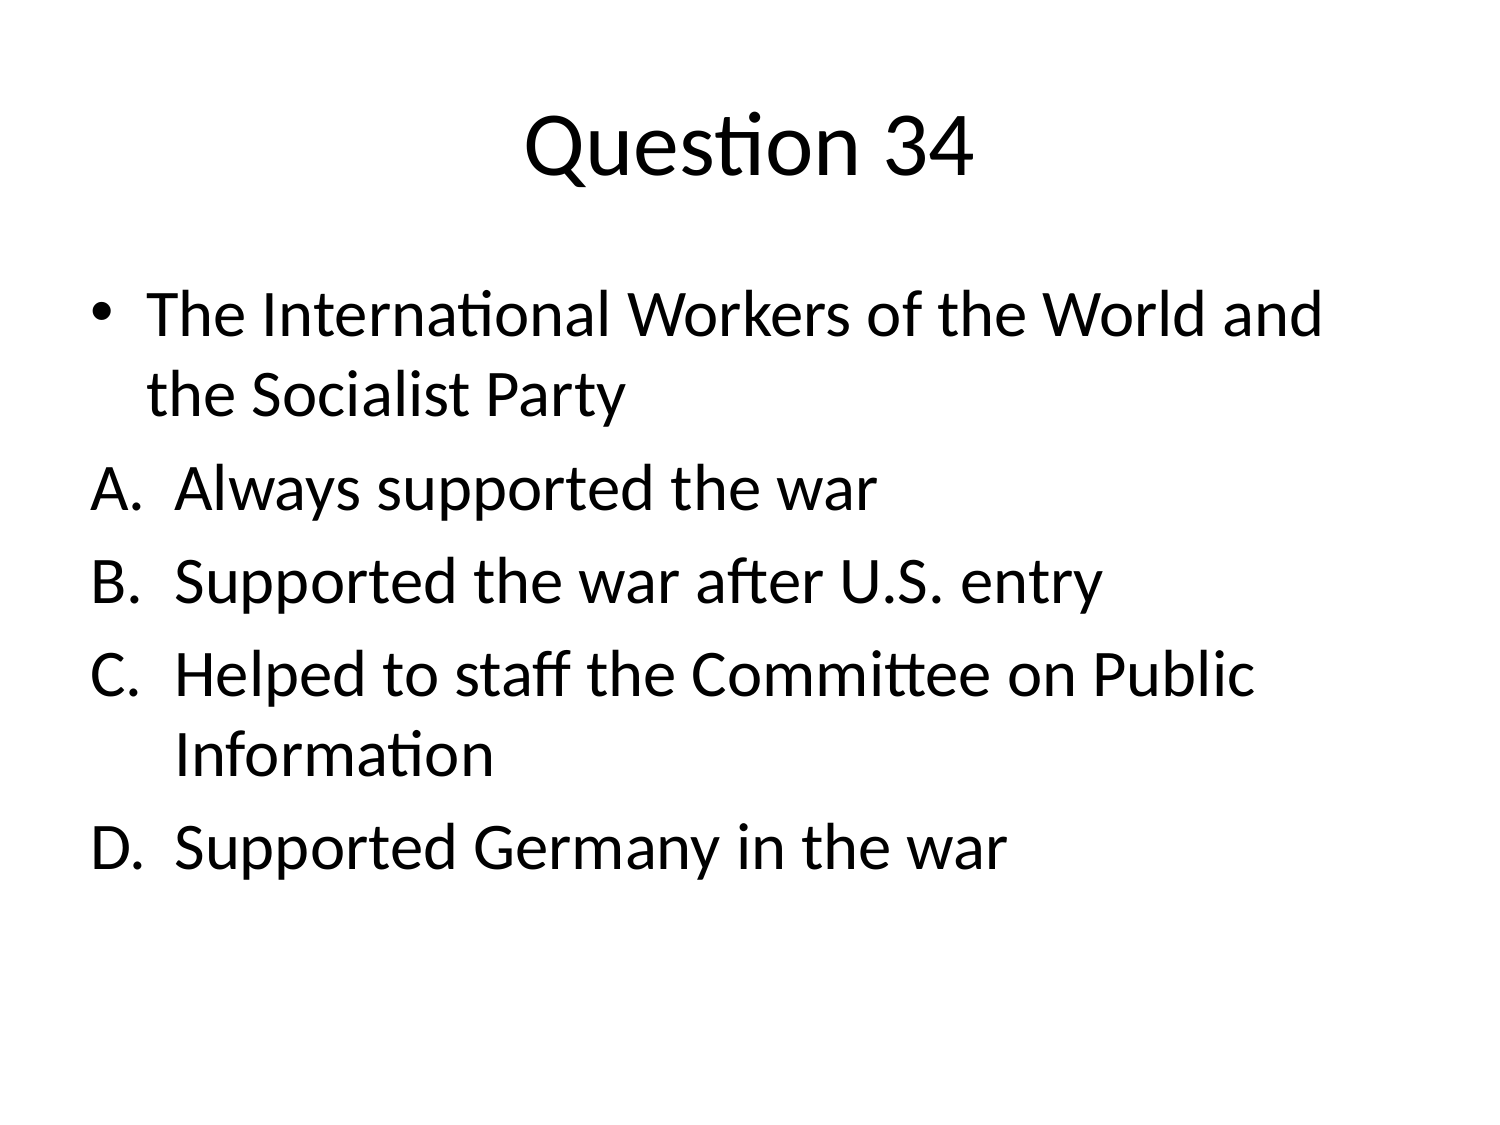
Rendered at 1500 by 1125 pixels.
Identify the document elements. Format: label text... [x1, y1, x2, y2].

title Question 34 [75, 45, 1425, 233]
list The International Workers of the World and the Socialist Party Always supported the war Supported the war after U.S. entry Helped to staff the Committee on Public Information Supported Germany in the war [75, 262, 1425, 1005]
